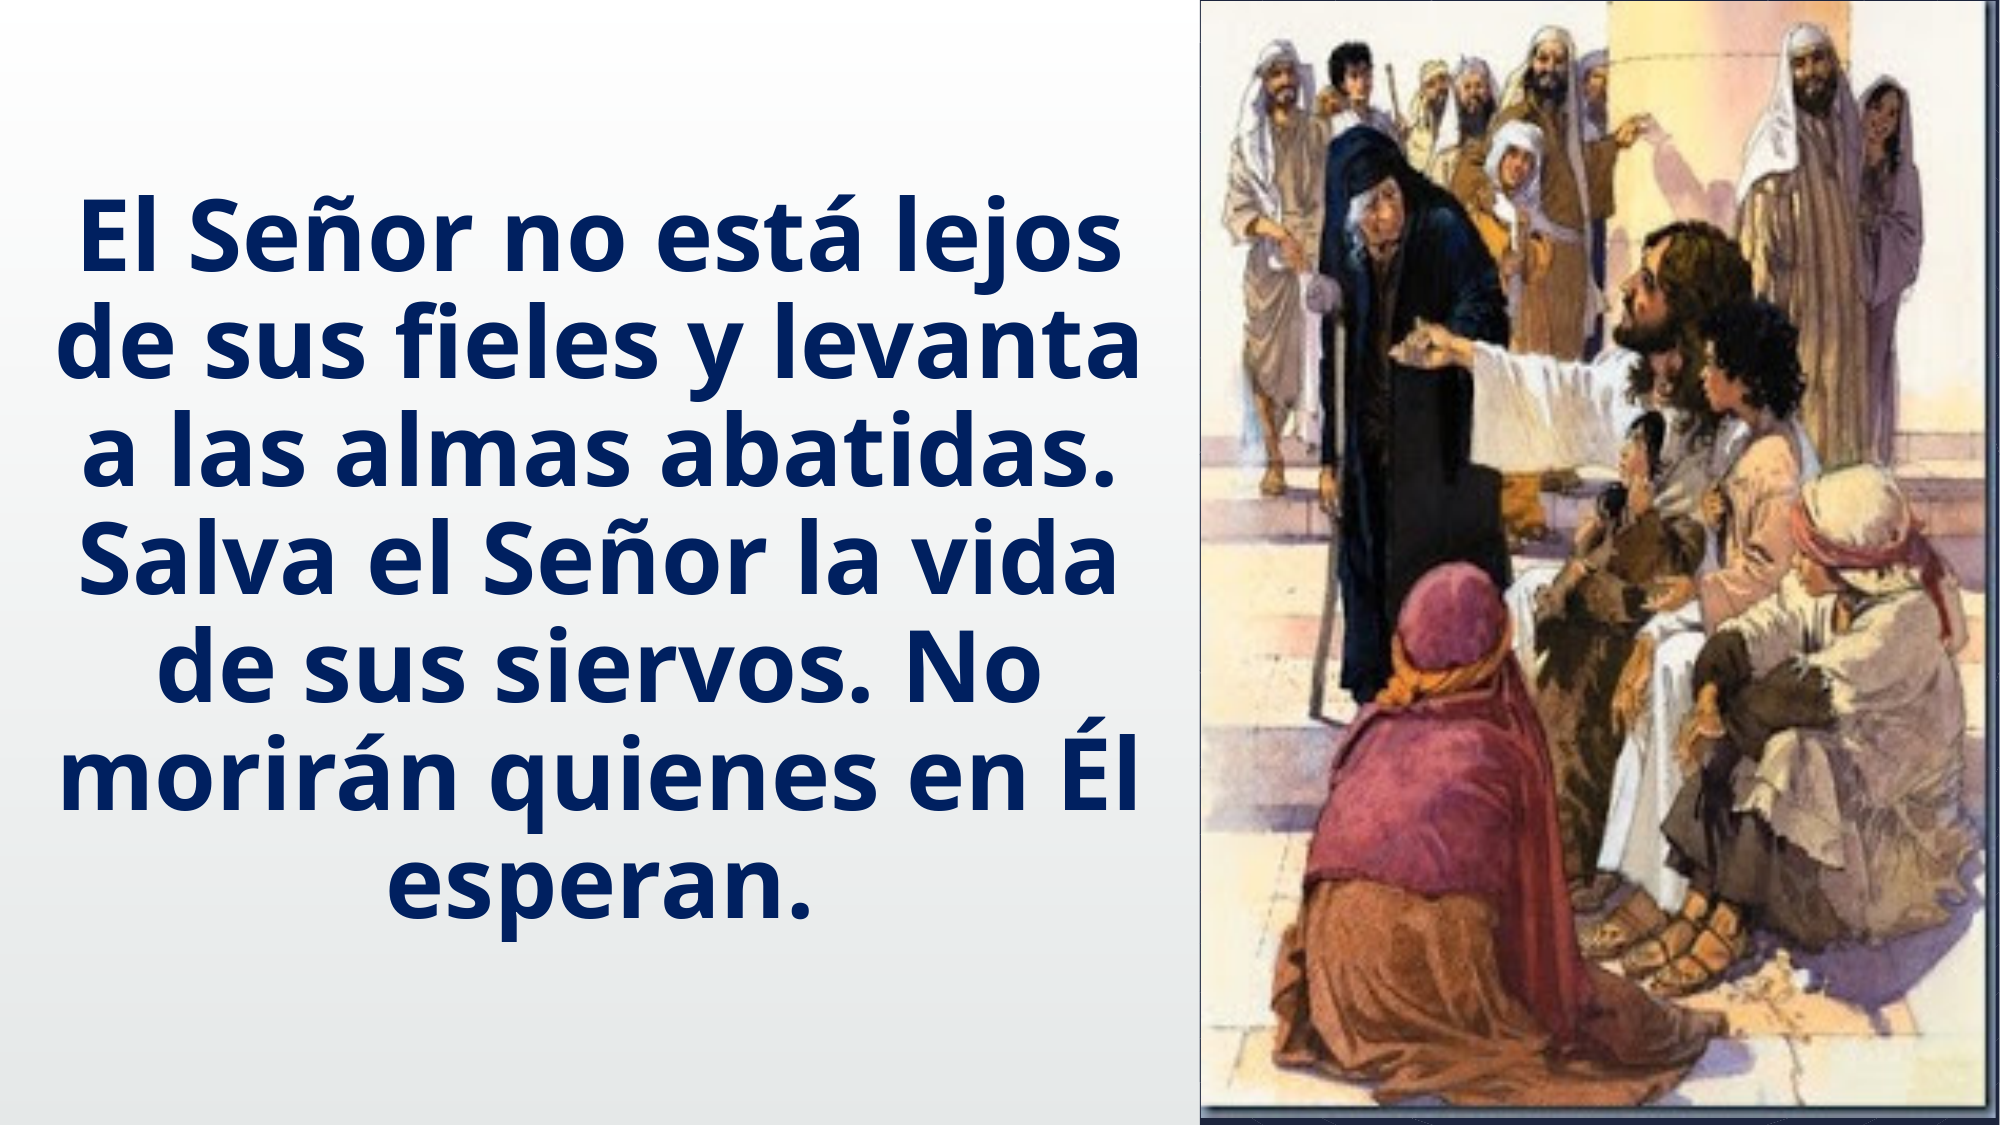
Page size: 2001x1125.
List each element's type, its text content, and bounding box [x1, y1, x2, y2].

title El Señor no está lejos de sus fieles y levanta a las almas abatidas. Salva el Señor la vida de sus siervos. No morirán quienes en Él esperan. [0, 0, 1201, 1125]
picture [1200, 1, 1996, 1125]
